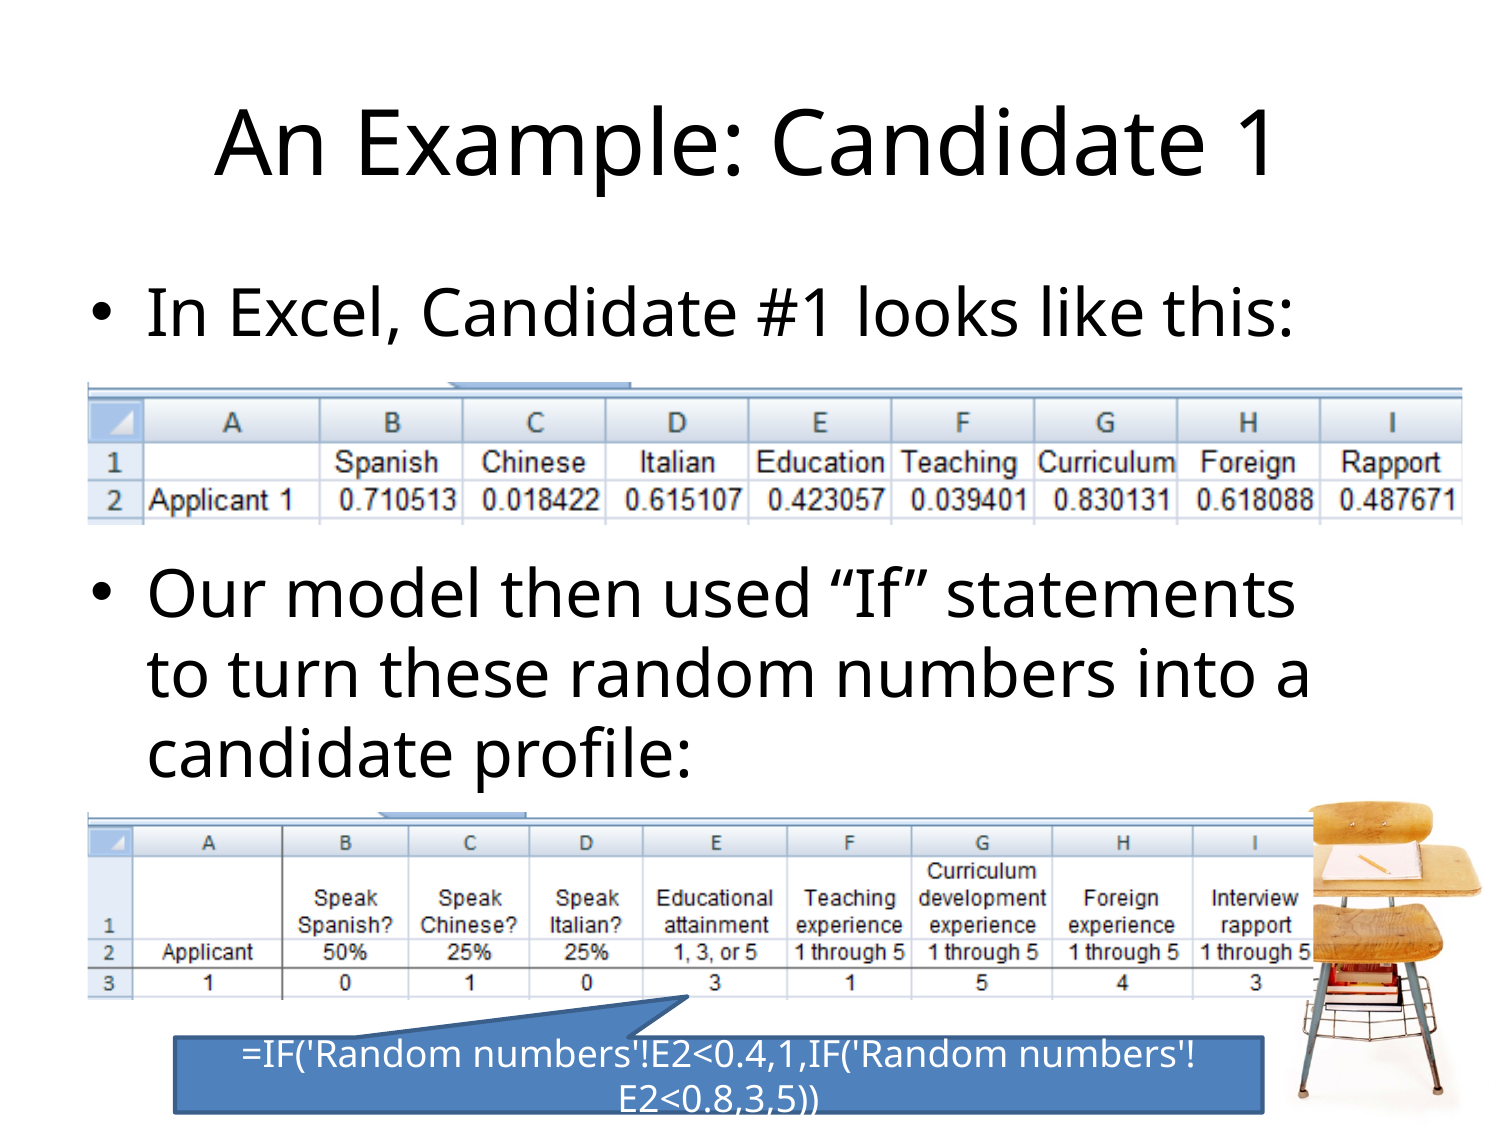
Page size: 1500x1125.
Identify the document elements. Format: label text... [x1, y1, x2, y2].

text_box =IF('Random numbers'!E2<0.4,1,IF('Random numbers'!E2<0.8,3,5)) [172, 1010, 1265, 1115]
picture [87, 812, 1314, 1001]
picture [87, 381, 1463, 526]
title An Example: Candidate 1 [75, 45, 1425, 233]
list In Excel, Candidate #1 looks like this: Our model then used “If” statements to turn these random numbers into a candidate profile: [75, 262, 1388, 1005]
picture [1212, 754, 1500, 1125]
